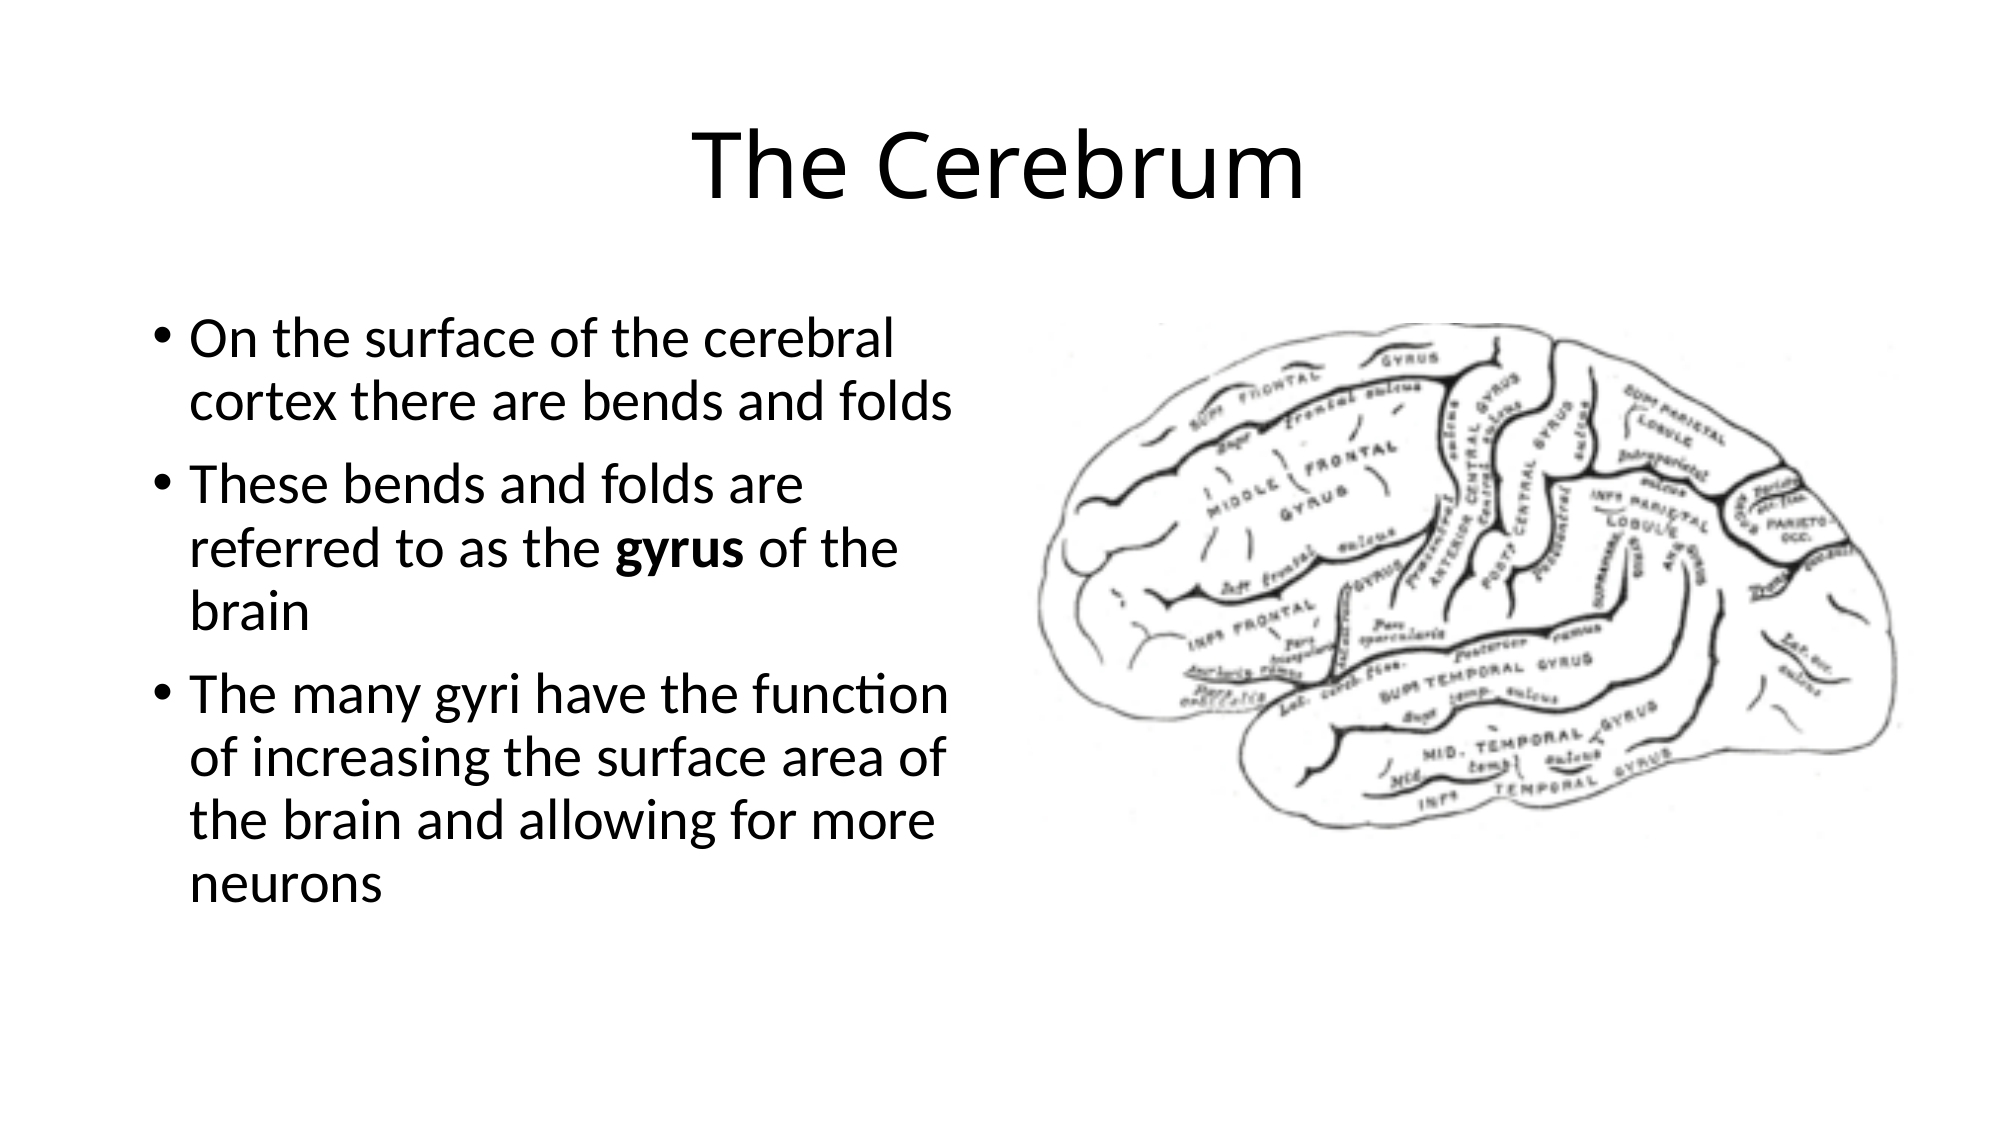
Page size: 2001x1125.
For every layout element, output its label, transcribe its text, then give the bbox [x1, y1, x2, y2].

picture [1027, 323, 1916, 840]
title The Cerebrum [137, 59, 1863, 278]
list On the surface of the cerebral cortex there are bends and folds These bends and folds are referred to as the gyrus of the brain The many gyri have the function of increasing the surface area of the brain and allowing for more neurons [137, 299, 988, 1014]
